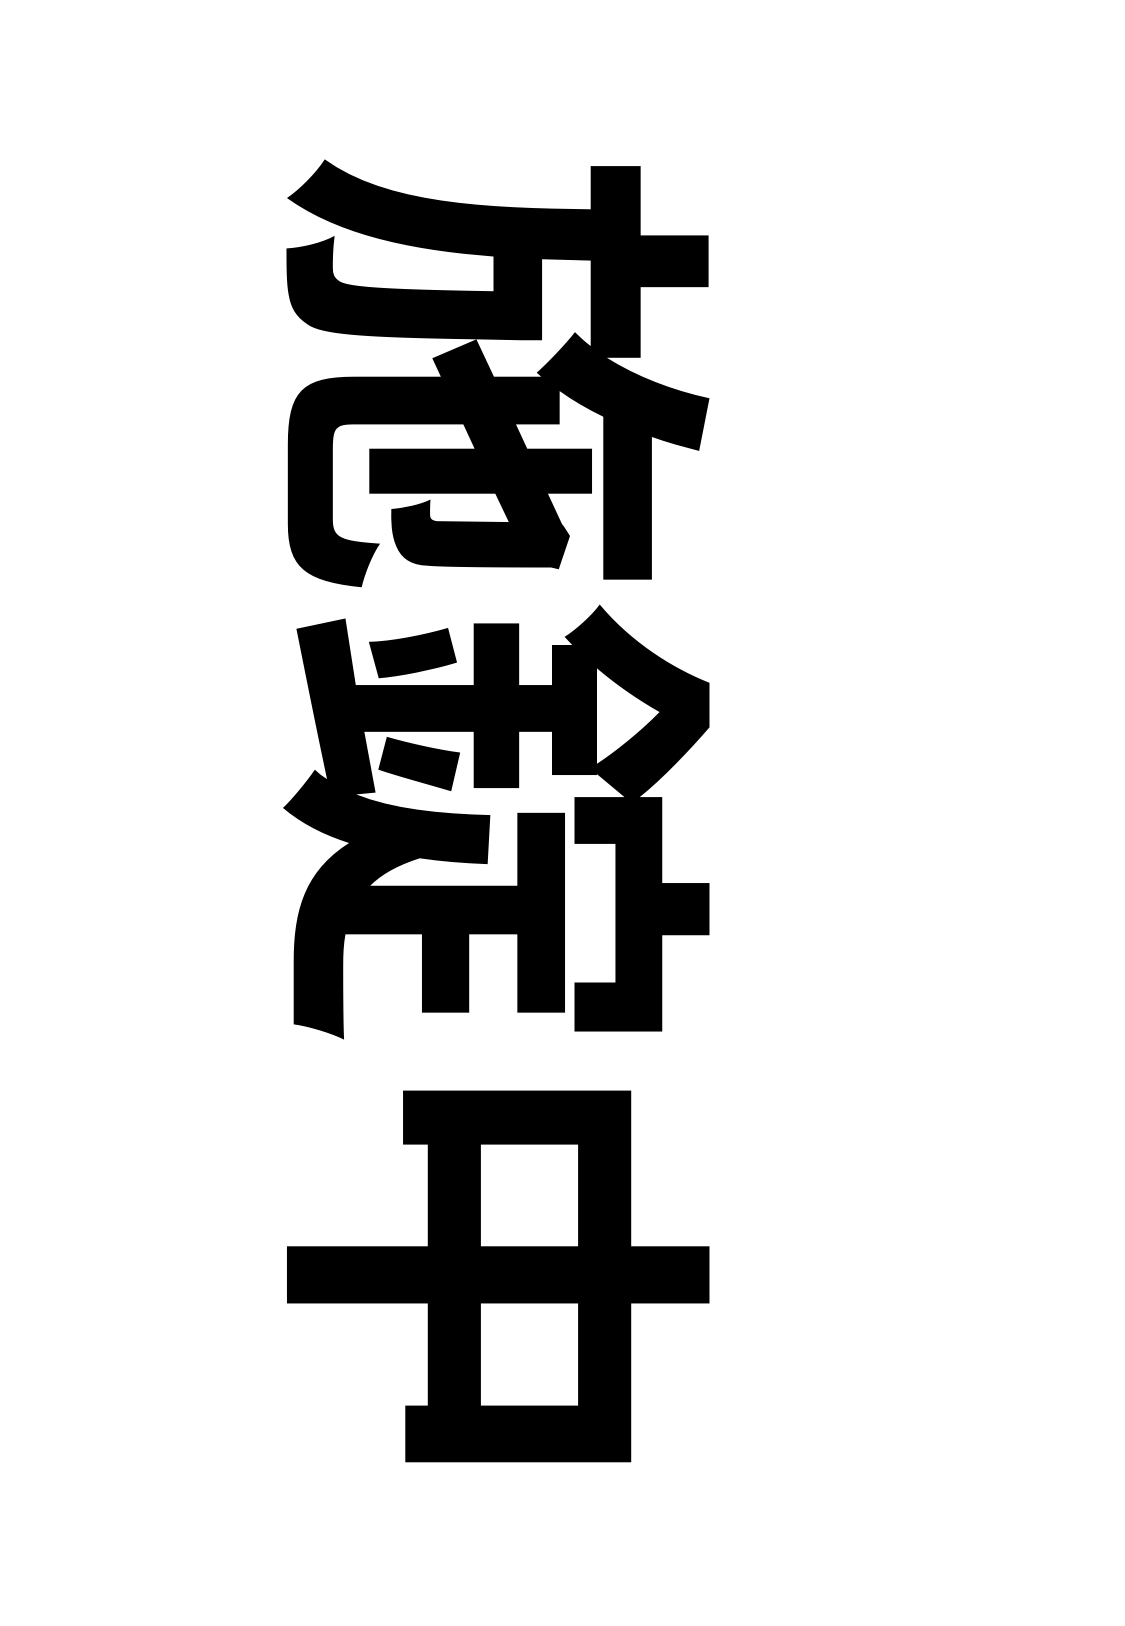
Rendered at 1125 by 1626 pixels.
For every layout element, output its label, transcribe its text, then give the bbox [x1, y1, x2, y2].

text_box 施錠中 [230, 37, 806, 1614]
